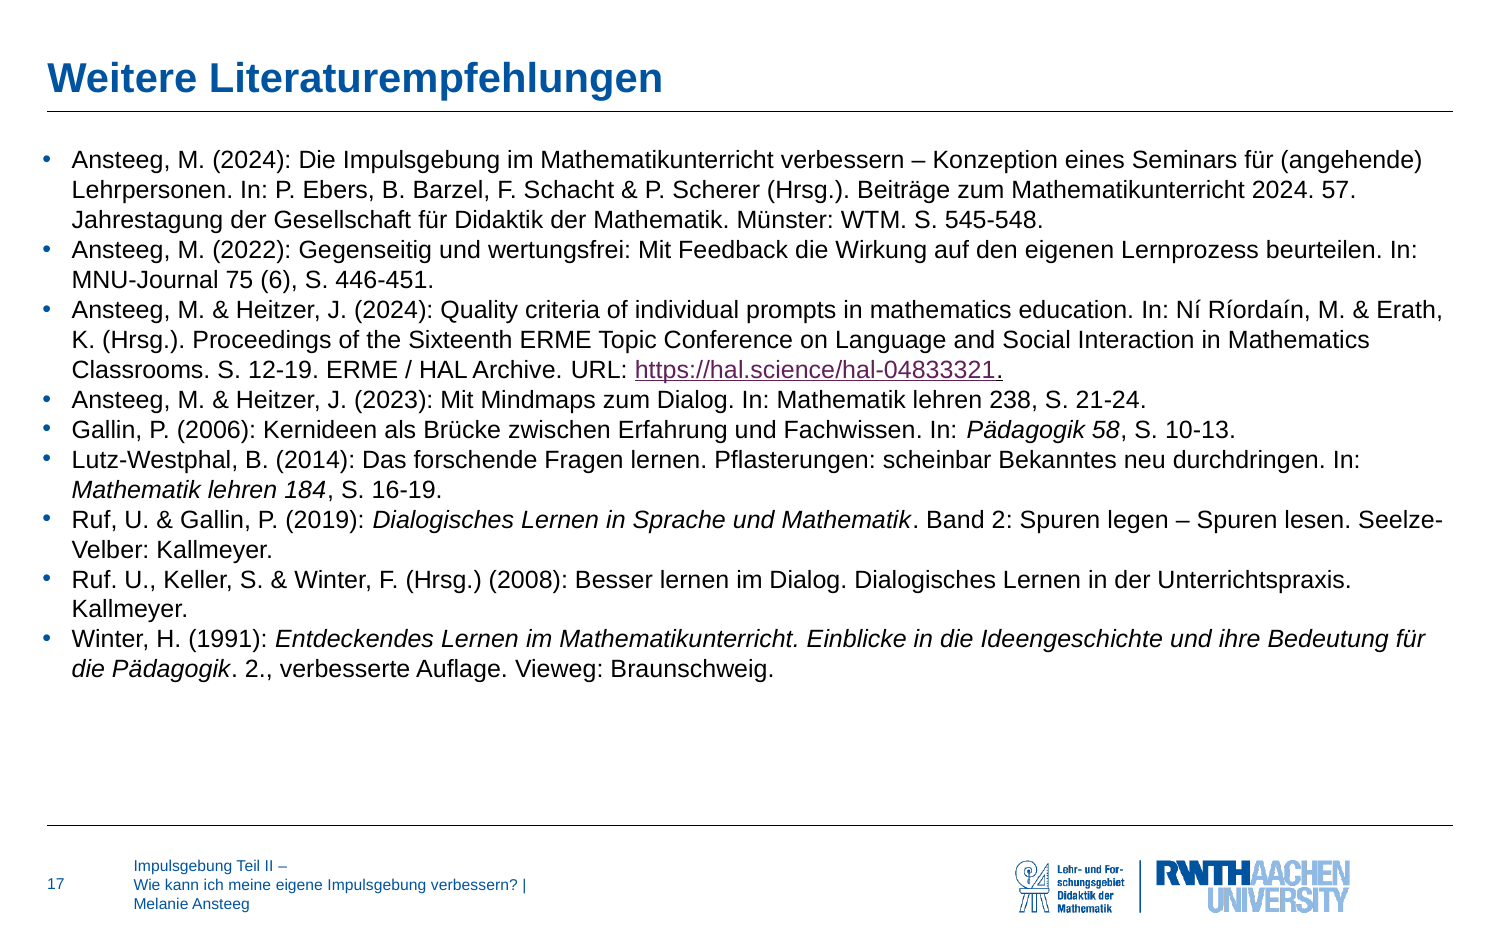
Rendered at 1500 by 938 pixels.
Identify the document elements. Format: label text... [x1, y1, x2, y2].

title Weitere Literaturempfehlungen [47, 27, 1453, 102]
list Ansteeg, M. (2024): Die Impulsgebung im Mathematikunterricht verbessern – Konzeption eines Seminars für (angehende) Lehrpersonen. In: P. Ebers, B. Barzel, F. Schacht & P. Scherer (Hrsg.). Beiträge zum Mathematikunterricht 2024. 57. Jahrestagung der Gesellschaft für Didaktik der Mathematik. Münster: WTM. S. 545-548. Ansteeg, M. (2022): Gegenseitig und wertungsfrei: Mit Feedback die Wirkung auf den eigenen Lernprozess beurteilen. In: MNU-Journal 75 (6), S. 446-451. Ansteeg, M. & Heitzer, J. (2024): Quality criteria of individual prompts in mathematics education. In: Ní Ríordaín, M. & Erath, K. (Hrsg.). Proceedings of the Sixteenth ERME Topic Conference on Language and Social Interaction in Mathematics Classrooms. S. 12-19. ERME / HAL Archive. URL: https://hal.science/hal-04833321. Ansteeg, M. & Heitzer, J. (2023): Mit Mindmaps zum Dialog. In: Mathematik lehren 238, S. 21-24. Gallin, P. (2006): Kernideen als Brücke zwischen Erfahrung und Fachwissen. In: Pädagogik 58, S. 10-13. Lutz-Westphal, B. (2014): Das forschende Fragen lernen. Pflasterungen: scheinbar Bekanntes neu durchdringen. In: Mathematik lehren 184, S. 16-19. Ruf, U. & Gallin, P. (2019): Dialogisches Lernen in Sprache und Mathematik. Band 2: Spuren legen – Spuren lesen. Seelze-Velber: Kallmeyer. Ruf. U., Keller, S. & Winter, F. (Hrsg.) (2008): Besser lernen im Dialog. Dialogisches Lernen in der Unterrichtspraxis. Kallmeyer. Winter, H. (1991): Entdeckendes Lernen im Mathematikunterricht. Einblicke in die Ideengeschichte und ihre Bedeutung für die Pädagogik. 2., verbesserte Auflage. Vieweg: Braunschweig. [42, 143, 1458, 794]
picture [999, 834, 1365, 938]
